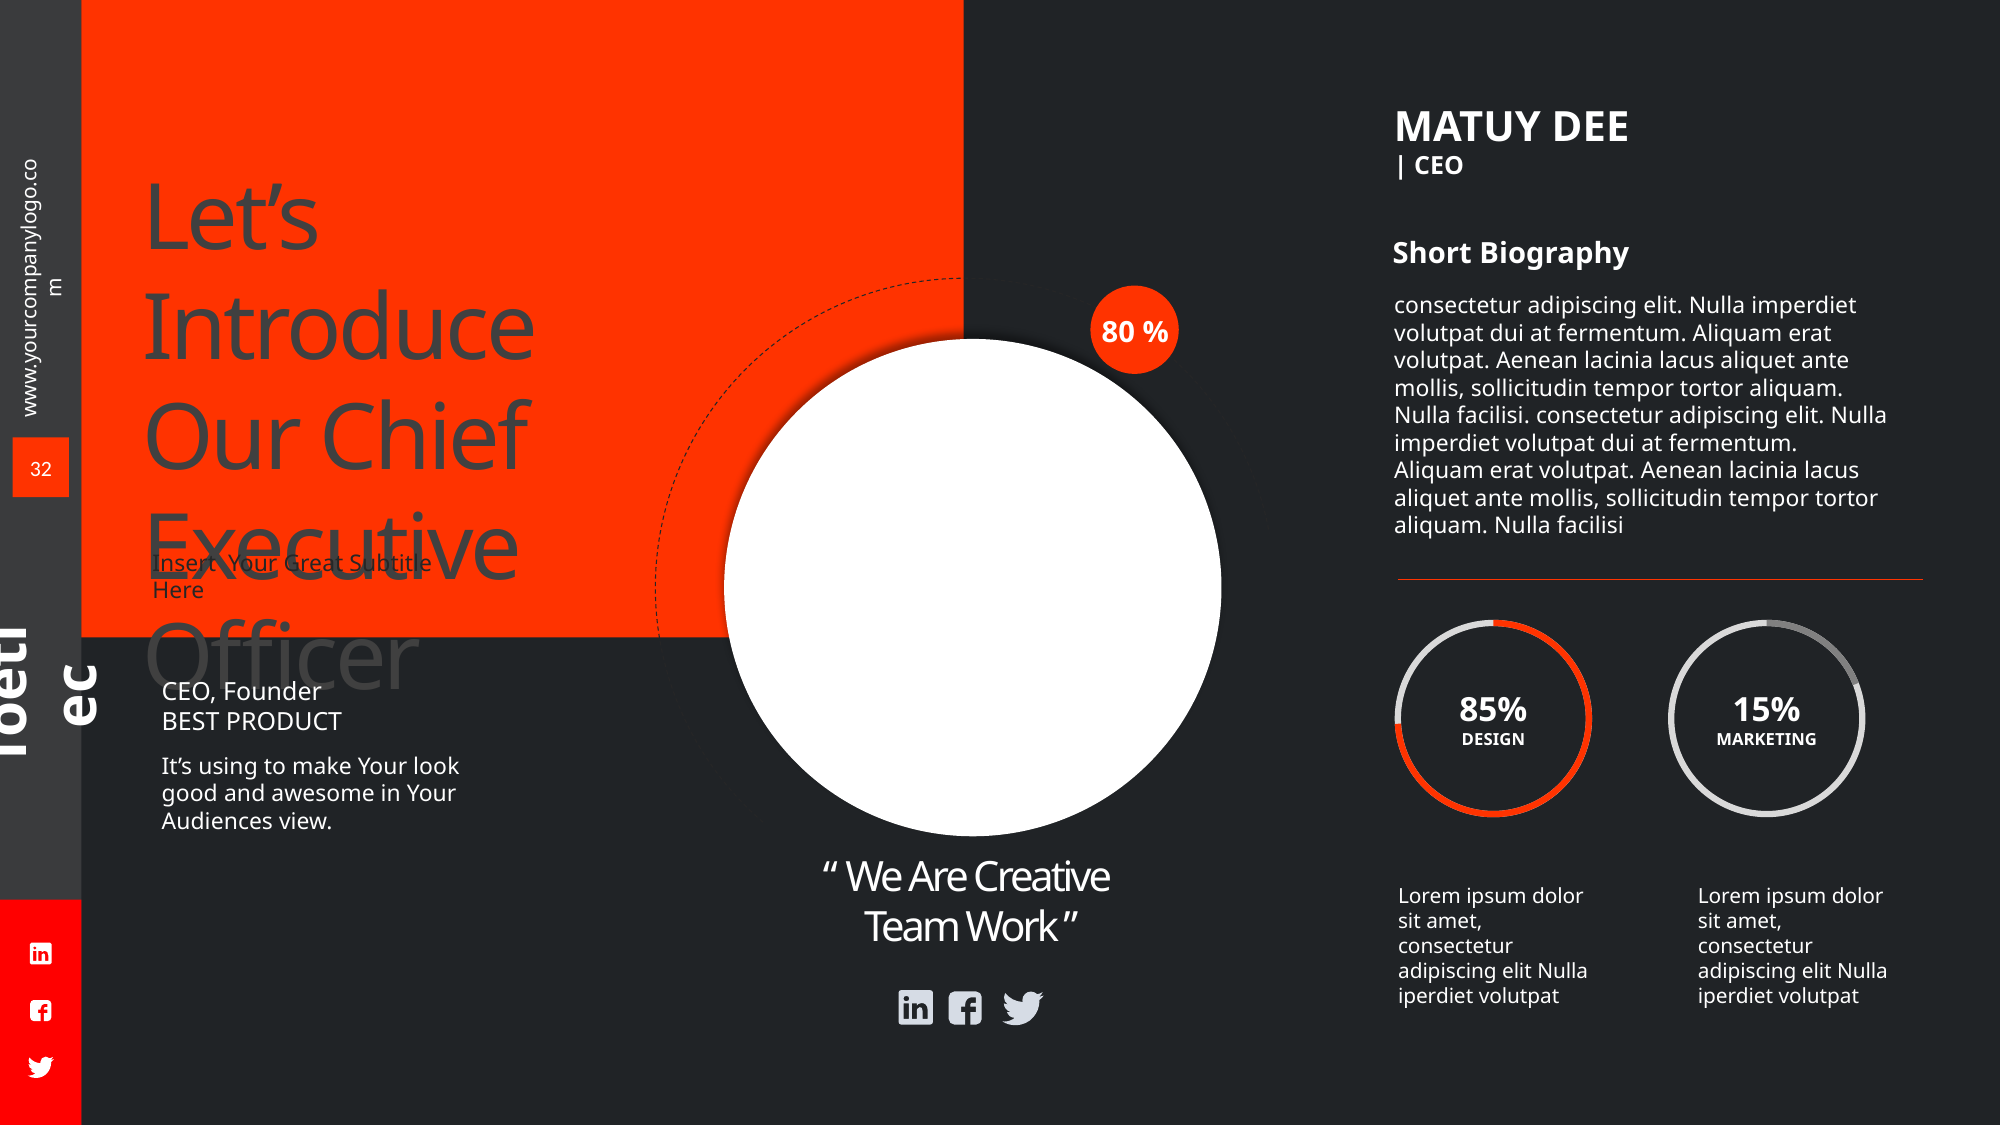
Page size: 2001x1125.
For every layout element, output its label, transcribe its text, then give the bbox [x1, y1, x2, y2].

text_box [1121, 369, 1270, 542]
text_box [1396, 621, 1590, 816]
picture [766, 381, 1180, 794]
text_box Lorem ipsum dolor sit amet, consectetur adipiscing elit Nulla iperdiet volutpat [1383, 875, 1607, 1016]
text_box “ We Are Creative Team Work ” [795, 840, 1147, 959]
text_box [654, 277, 1087, 823]
text_box [723, 447, 766, 728]
text_box Short Biography [1377, 217, 1662, 286]
text_box [80, 0, 965, 638]
text_box [832, 794, 1114, 838]
slide_number 32 [12, 437, 69, 498]
text_box [1180, 448, 1223, 728]
text_box Insert Your Great Subtitle Here [137, 540, 492, 611]
text_box Let’s Introduce Our Chief Executive Officer [127, 325, 613, 541]
text_box 15% MARKETING [1670, 621, 1864, 816]
text_box Lorem ipsum dolor sit amet, consectetur adipiscing elit Nulla iperdiet volutpat [1683, 875, 1906, 1016]
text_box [1087, 285, 1184, 374]
text_box It’s using to make Your look good and awesome in Your Audiences view. [146, 743, 502, 842]
text_box consectetur adipiscing elit. Nulla imperdiet volutpat dui at fermentum. Aliquam erat volutpat. Aenean lacinia lacus aliquet ante mollis, sollicitudin tempor tortor aliquam. Nulla facilisi. consectetur adipiscing elit. Nulla imperdiet volutpat dui at fermentum. Aliquam erat volutpat. Aenean lacinia lacus aliquet ante mollis, sollicitudin tempor tortor aliquam. Nulla facilisi [1379, 283, 1909, 546]
text_box MATUY DEE | CEO [1379, 92, 1844, 187]
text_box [898, 990, 1044, 1026]
text_box 85% DESIGN [1396, 621, 1493, 723]
text_box CEO, Founder BEST PRODUCT [146, 668, 539, 743]
text_box [1766, 621, 1857, 719]
text_box [832, 337, 1114, 381]
